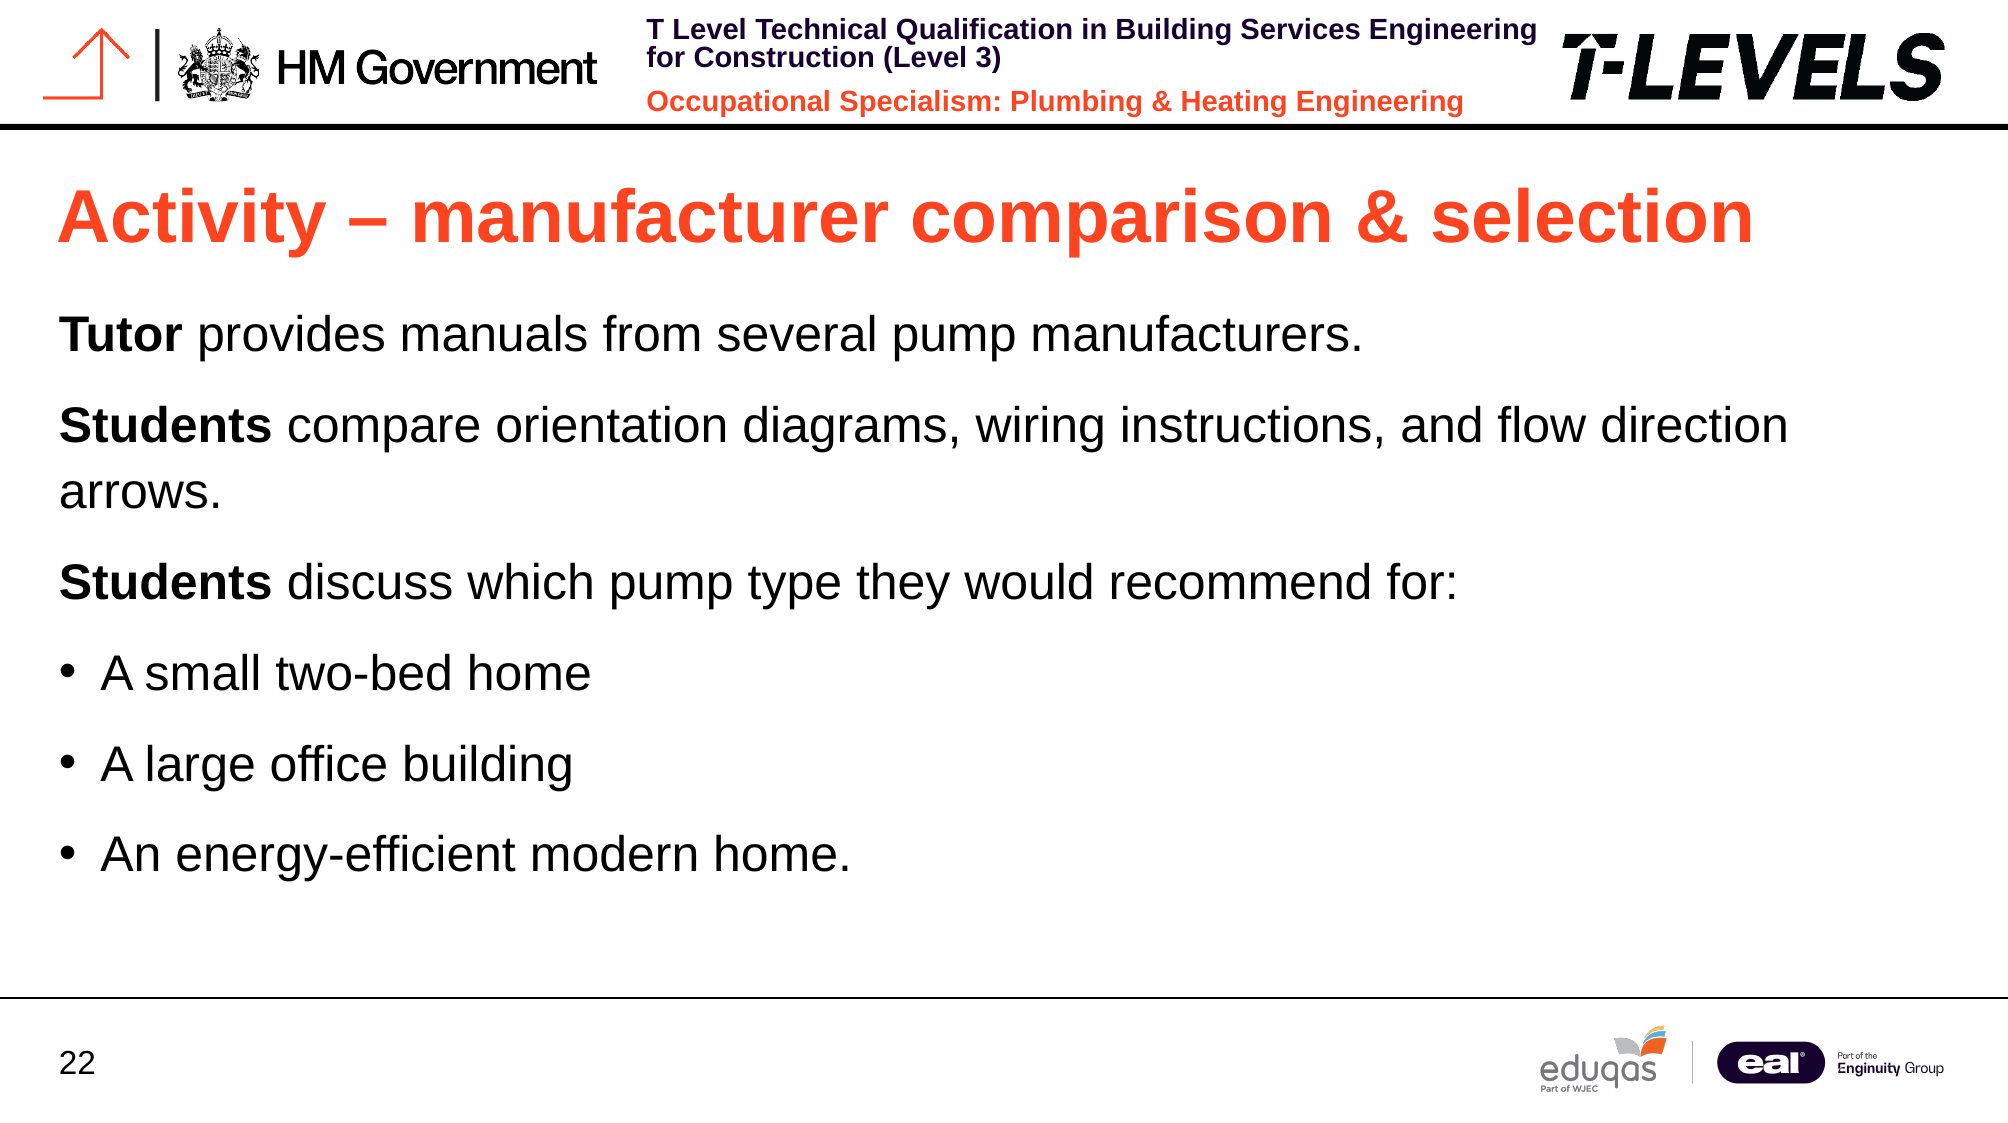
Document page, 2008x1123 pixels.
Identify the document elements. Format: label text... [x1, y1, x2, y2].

list Tutor provides manuals from several pump manufacturers. Students compare orientation diagrams, wiring instructions, and flow direction arrows. Students discuss which pump type they would recommend for: A small two-bed home A large office building An energy-efficient modern home. [59, 295, 1949, 975]
title Activity – manufacturer comparison & selection [41, 111, 1949, 314]
picture [1535, 1021, 1949, 1097]
picture [155, 28, 597, 102]
picture [38, 27, 136, 100]
picture [1543, 25, 1964, 108]
